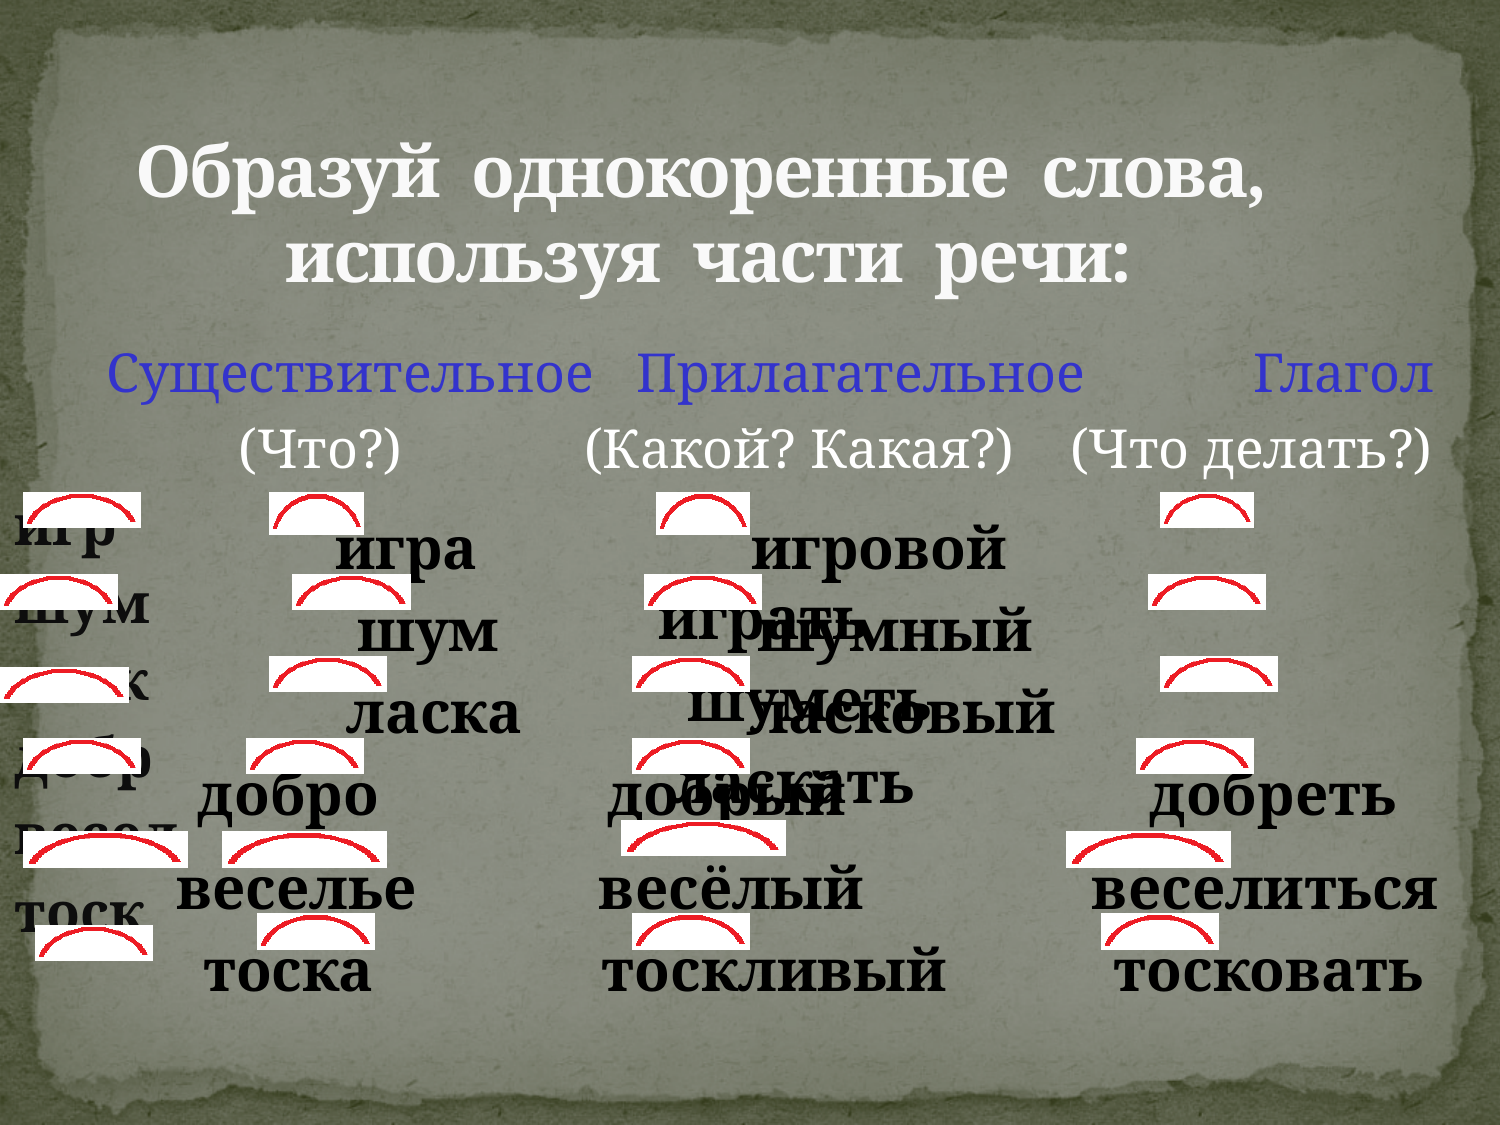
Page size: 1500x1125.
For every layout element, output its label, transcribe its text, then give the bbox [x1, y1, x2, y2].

picture [632, 656, 750, 692]
picture [1148, 574, 1266, 610]
picture [1101, 913, 1219, 950]
picture [632, 738, 750, 774]
text_box игра игровой играть [210, 503, 1407, 659]
list Существительное Прилагательное Глагол (Что?) (Какой? Какая?) (Что делать?) игр шум ласк добр весел тоск [0, 326, 1465, 1043]
picture [292, 574, 411, 610]
picture [632, 913, 750, 950]
text_box веселье весёлый веселиться [161, 843, 1486, 929]
picture [1160, 656, 1278, 692]
picture [269, 492, 364, 535]
text_box ласка ласковый ласкать [222, 667, 1425, 750]
picture [621, 820, 786, 856]
picture [222, 831, 387, 868]
title Образуй однокоренные слова, используя части речи: [0, 0, 1418, 305]
picture [656, 492, 750, 535]
picture [0, 667, 129, 703]
picture [269, 656, 387, 692]
picture [257, 913, 375, 950]
text_box добро добрый добреть [182, 750, 1459, 835]
text_box тоска тоскливый тосковать [188, 925, 1486, 1011]
picture [1066, 831, 1231, 868]
text_box шум шумный шуметь [222, 585, 1428, 741]
picture [23, 738, 141, 774]
picture [35, 925, 153, 961]
picture [1136, 738, 1254, 774]
picture [644, 574, 762, 610]
picture [1160, 492, 1254, 528]
picture [246, 738, 364, 774]
picture [23, 492, 141, 528]
picture [23, 831, 188, 868]
picture [0, 574, 118, 610]
